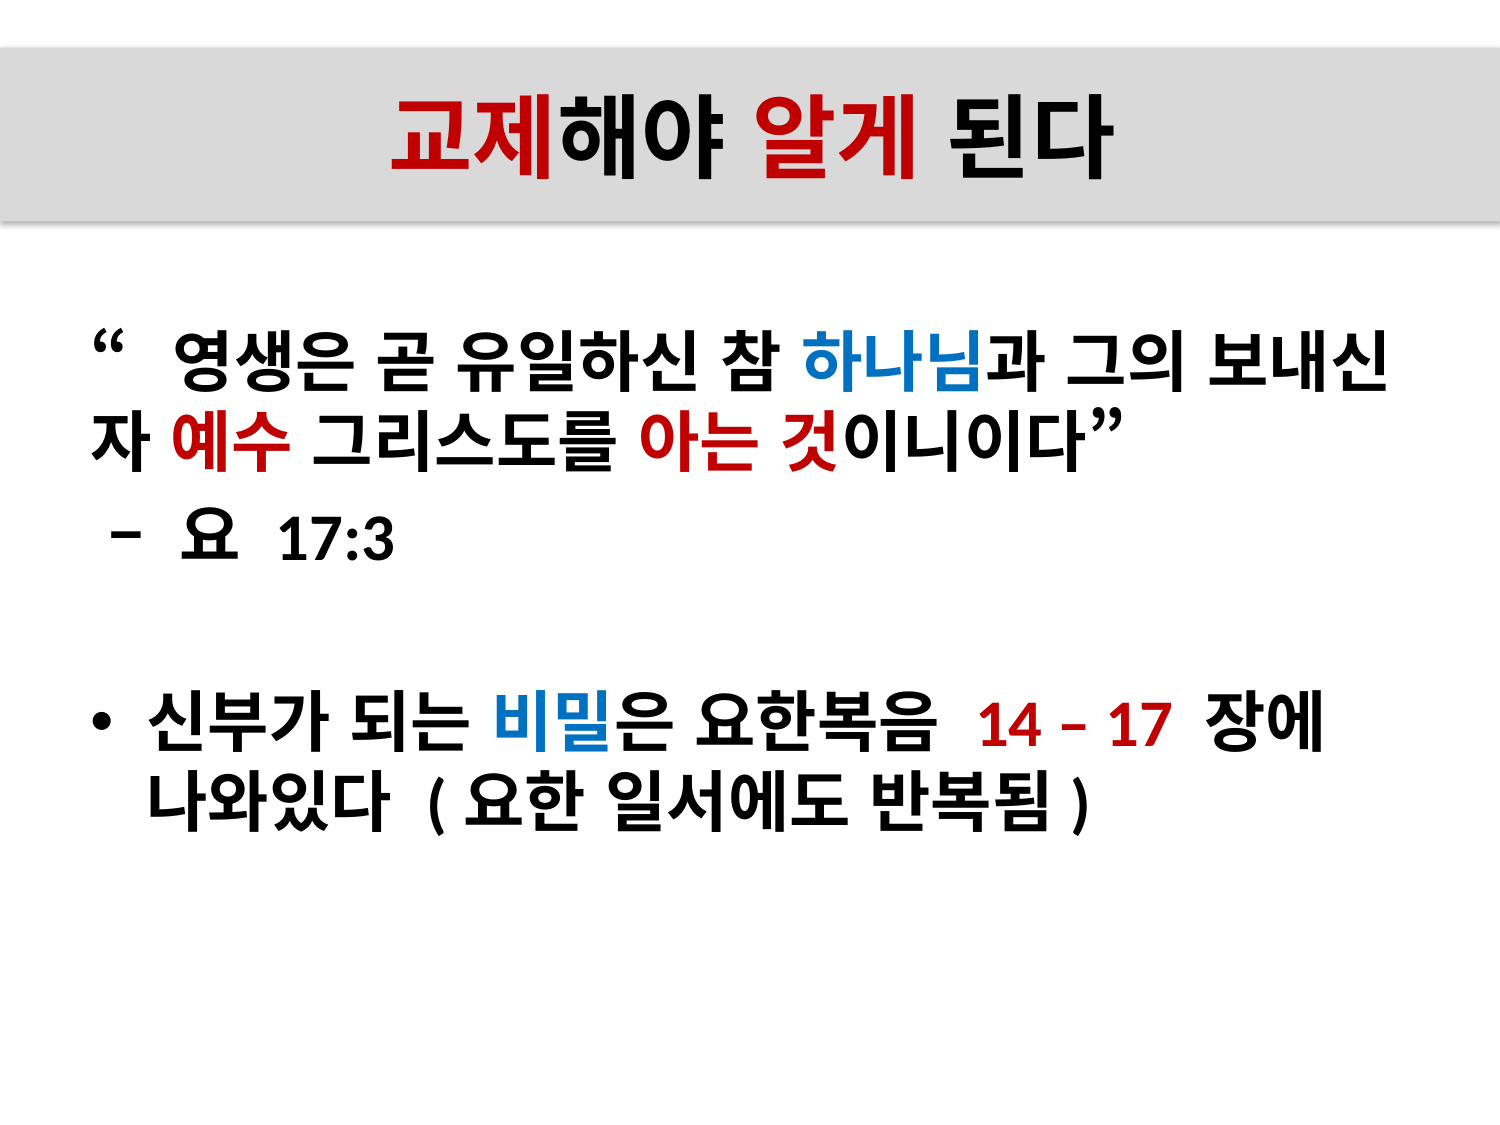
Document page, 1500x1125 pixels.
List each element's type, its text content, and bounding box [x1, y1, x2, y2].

list “영생은 곧 유일하신 참 하나님과 그의 보내신 자 예수 그리스도를 아는 것이니이다” – 요 17:3 신부가 되는 비밀은 요한복음 14 – 17 장에 나와있다 (요한 일서에도 반복됨) [75, 312, 1425, 1055]
text_box 교제해야 알게 된다 [0, 47, 1500, 222]
